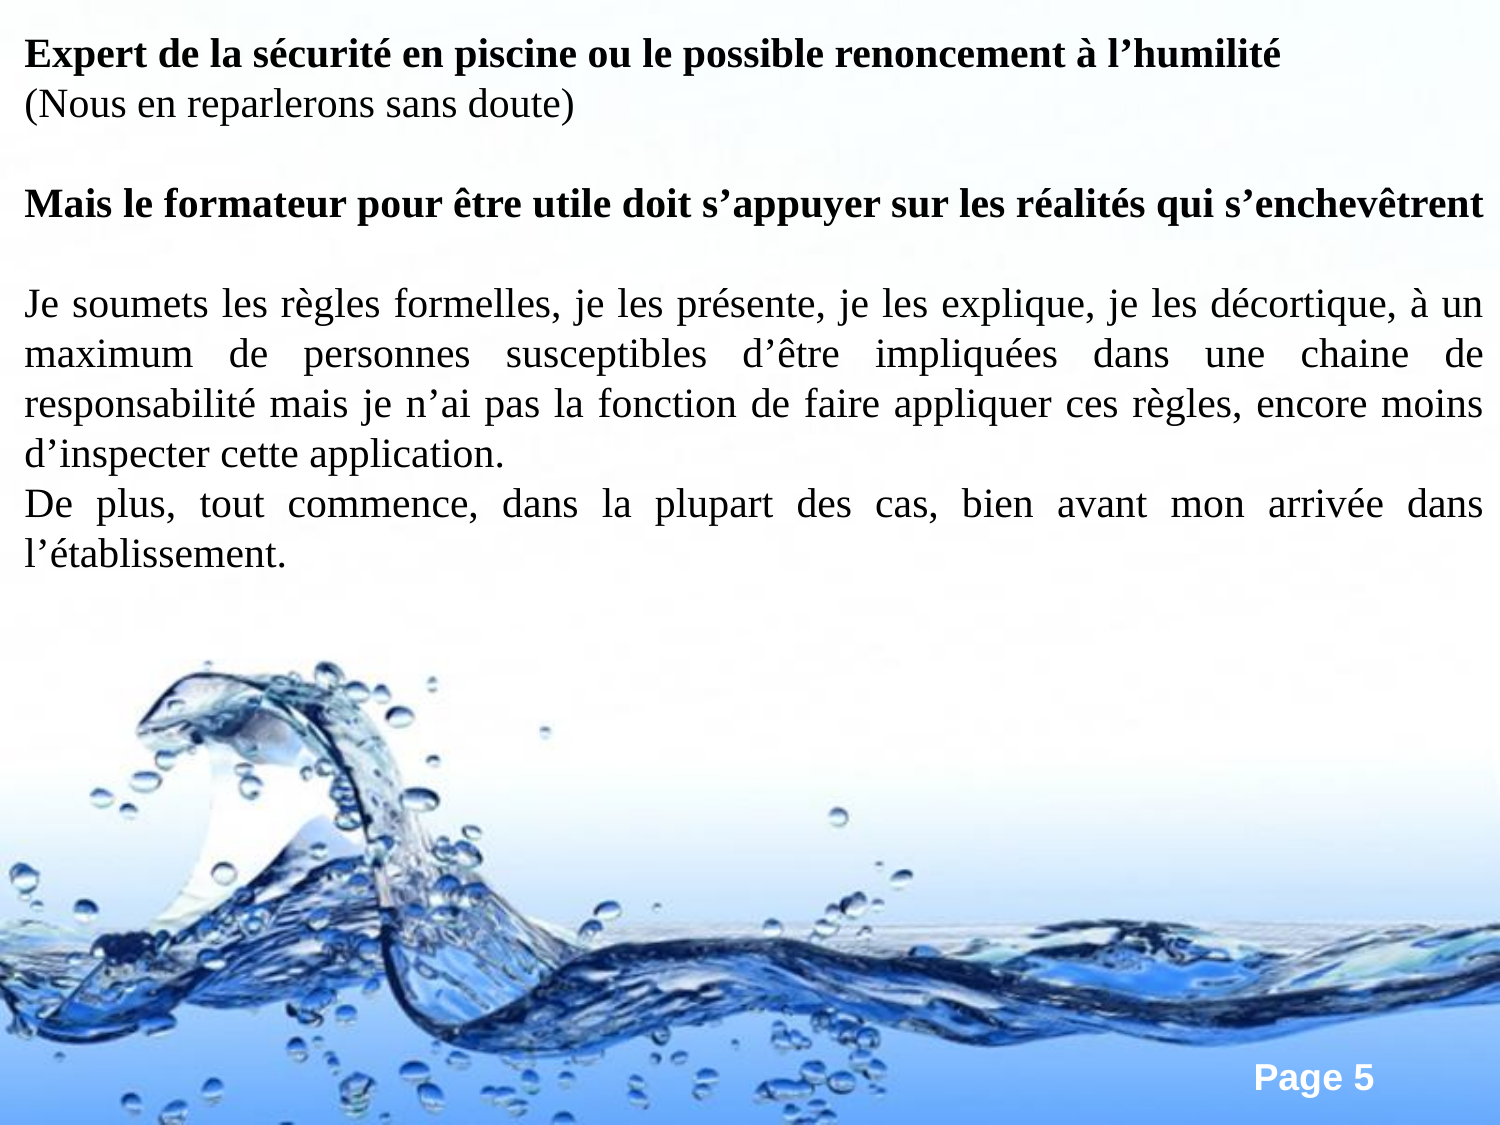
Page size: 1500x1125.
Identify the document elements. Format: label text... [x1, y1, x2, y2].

text_box Expert de la sécurité en piscine ou le possible renoncement à l’humilité (Nous en reparlerons sans doute) Mais le formateur pour être utile doit s’appuyer sur les réalités qui s’enchevêtrent Je soumets les règles formelles, je les présente, je les explique, je les décortique, à un maximum de personnes susceptibles d’être impliquées dans une chaine de responsabilité mais je n’ai pas la fonction de faire appliquer ces règles, encore moins d’inspecter cette application. De plus, tout commence, dans la plupart des cas, bien avant mon arrivée dans l’établissement. [9, 18, 1500, 634]
picture [0, 0, 1500, 1125]
